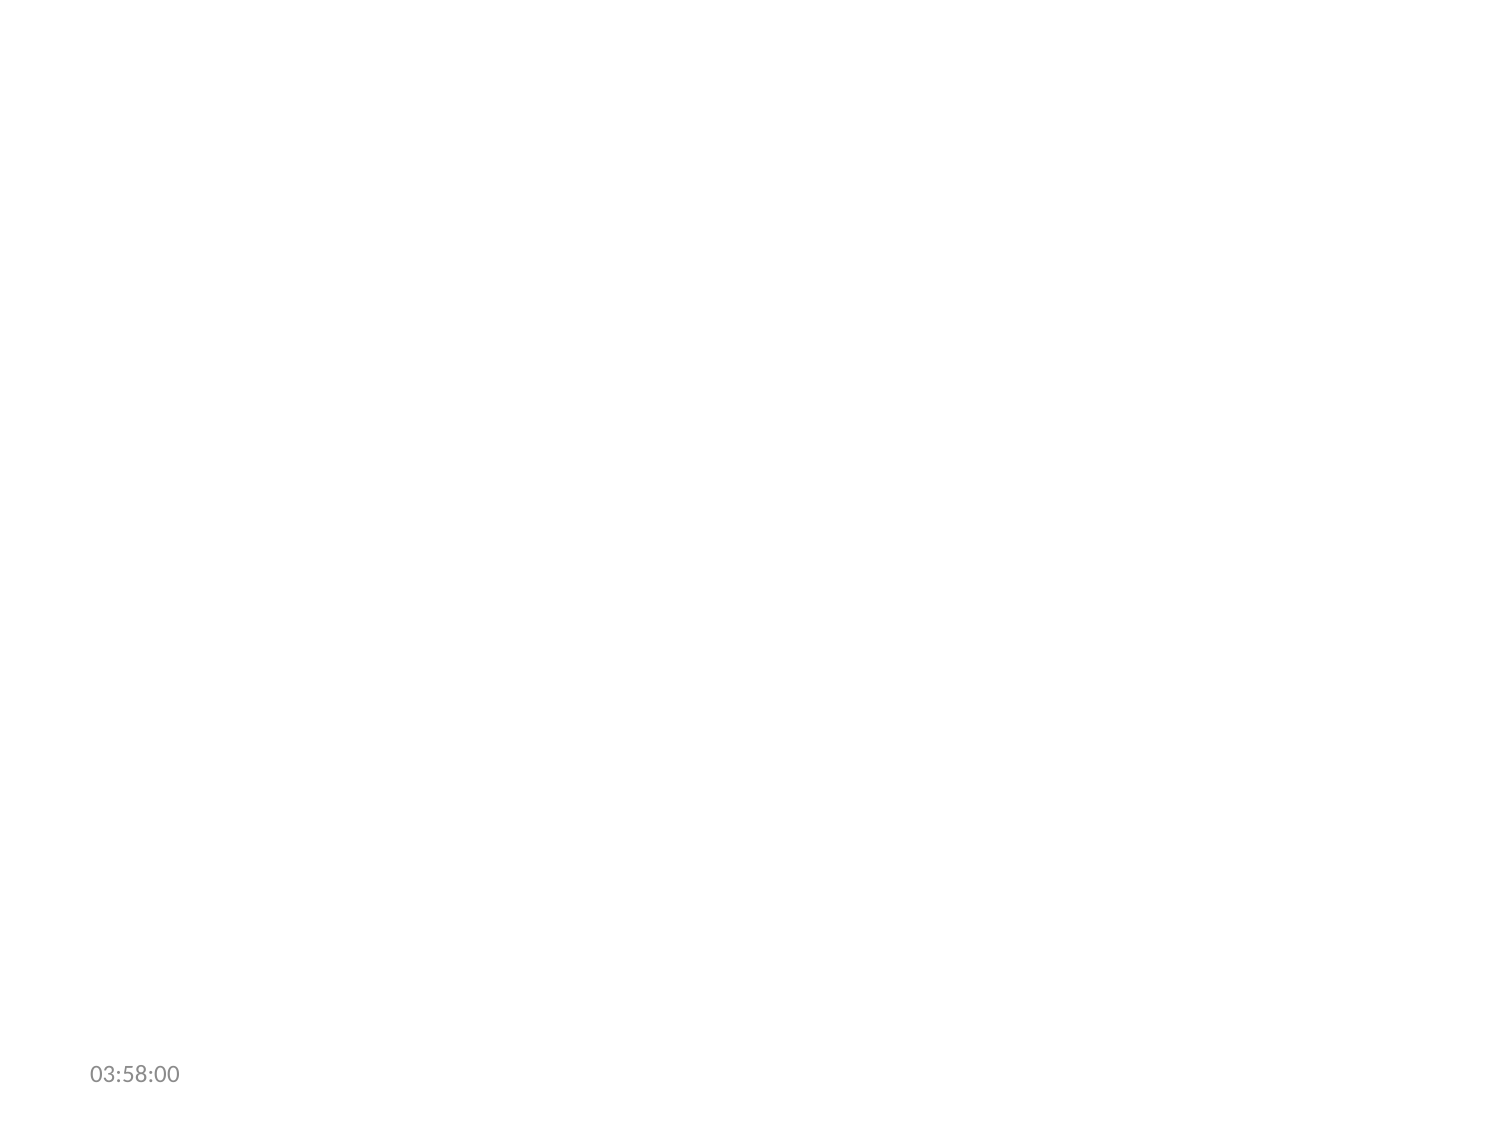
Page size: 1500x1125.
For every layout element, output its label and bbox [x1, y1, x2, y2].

slide_number [75, 1042, 425, 1103]
